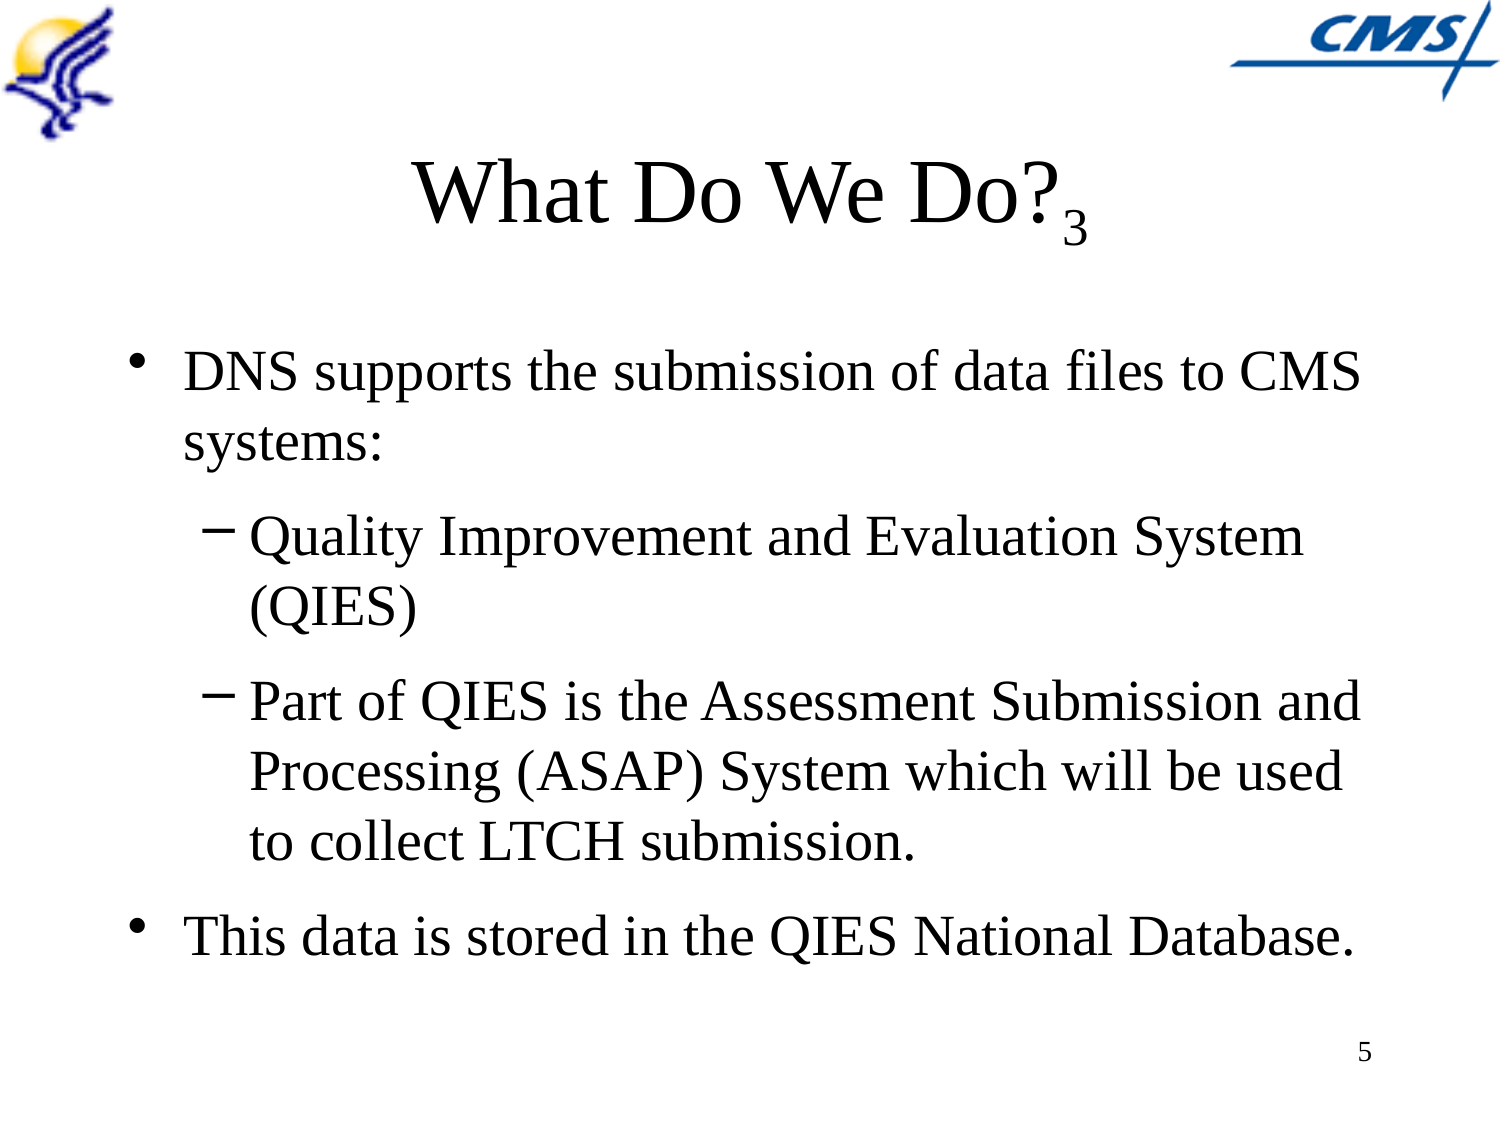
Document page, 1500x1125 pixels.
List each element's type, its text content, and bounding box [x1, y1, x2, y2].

picture [0, 0, 125, 150]
picture [1224, 0, 1500, 102]
title What Do We Do?3 [112, 99, 1388, 288]
slide_number 5 [1074, 1024, 1388, 1101]
list DNS supports the submission of data files to CMS systems: Quality Improvement and Evaluation System (QIES) Part of QIES is the Assessment Submission and Processing (ASAP) System which will be used to collect LTCH submission. This data is stored in the QIES National Database. [112, 324, 1388, 1001]
